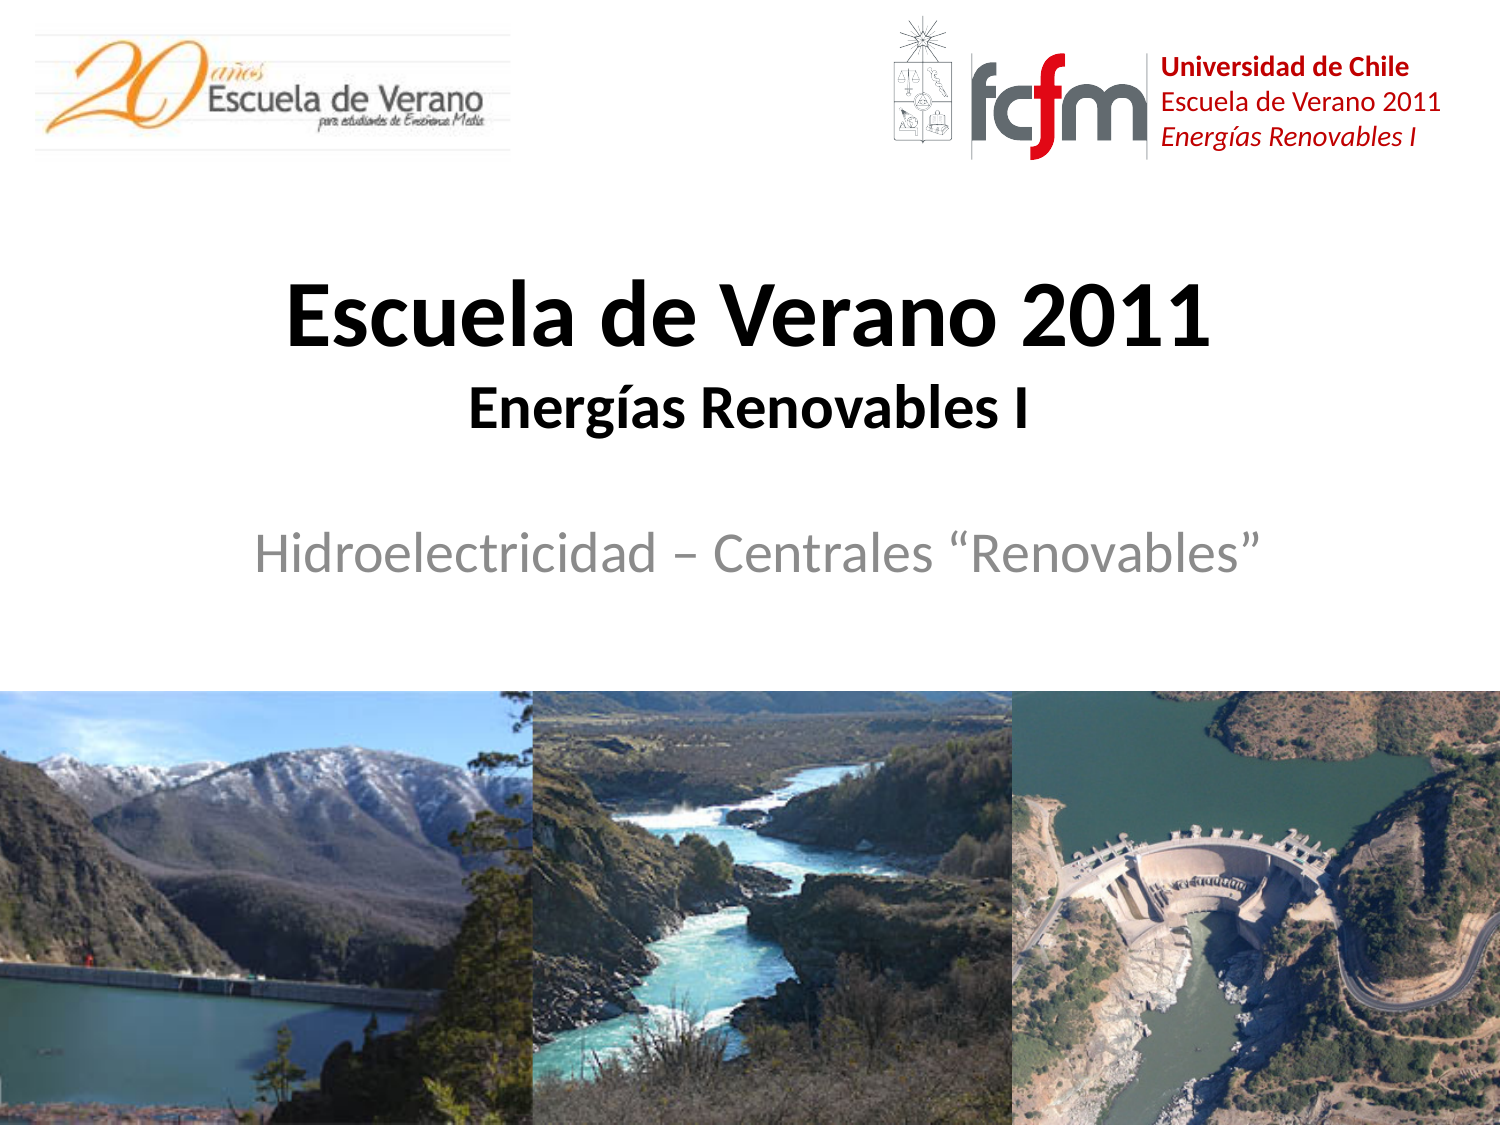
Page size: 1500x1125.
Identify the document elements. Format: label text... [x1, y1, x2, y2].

picture [0, 691, 1500, 1125]
picture [893, 15, 1152, 162]
picture [34, 11, 511, 173]
text_box Universidad de Chile Escuela de Verano 2011 Energías Renovables I [1155, 39, 1457, 160]
title Escuela de Verano 2011 Energías Renovables I [112, 243, 1388, 450]
subtitle Hidroelectricidad – Centrales “Renovables” [234, 506, 1285, 645]
